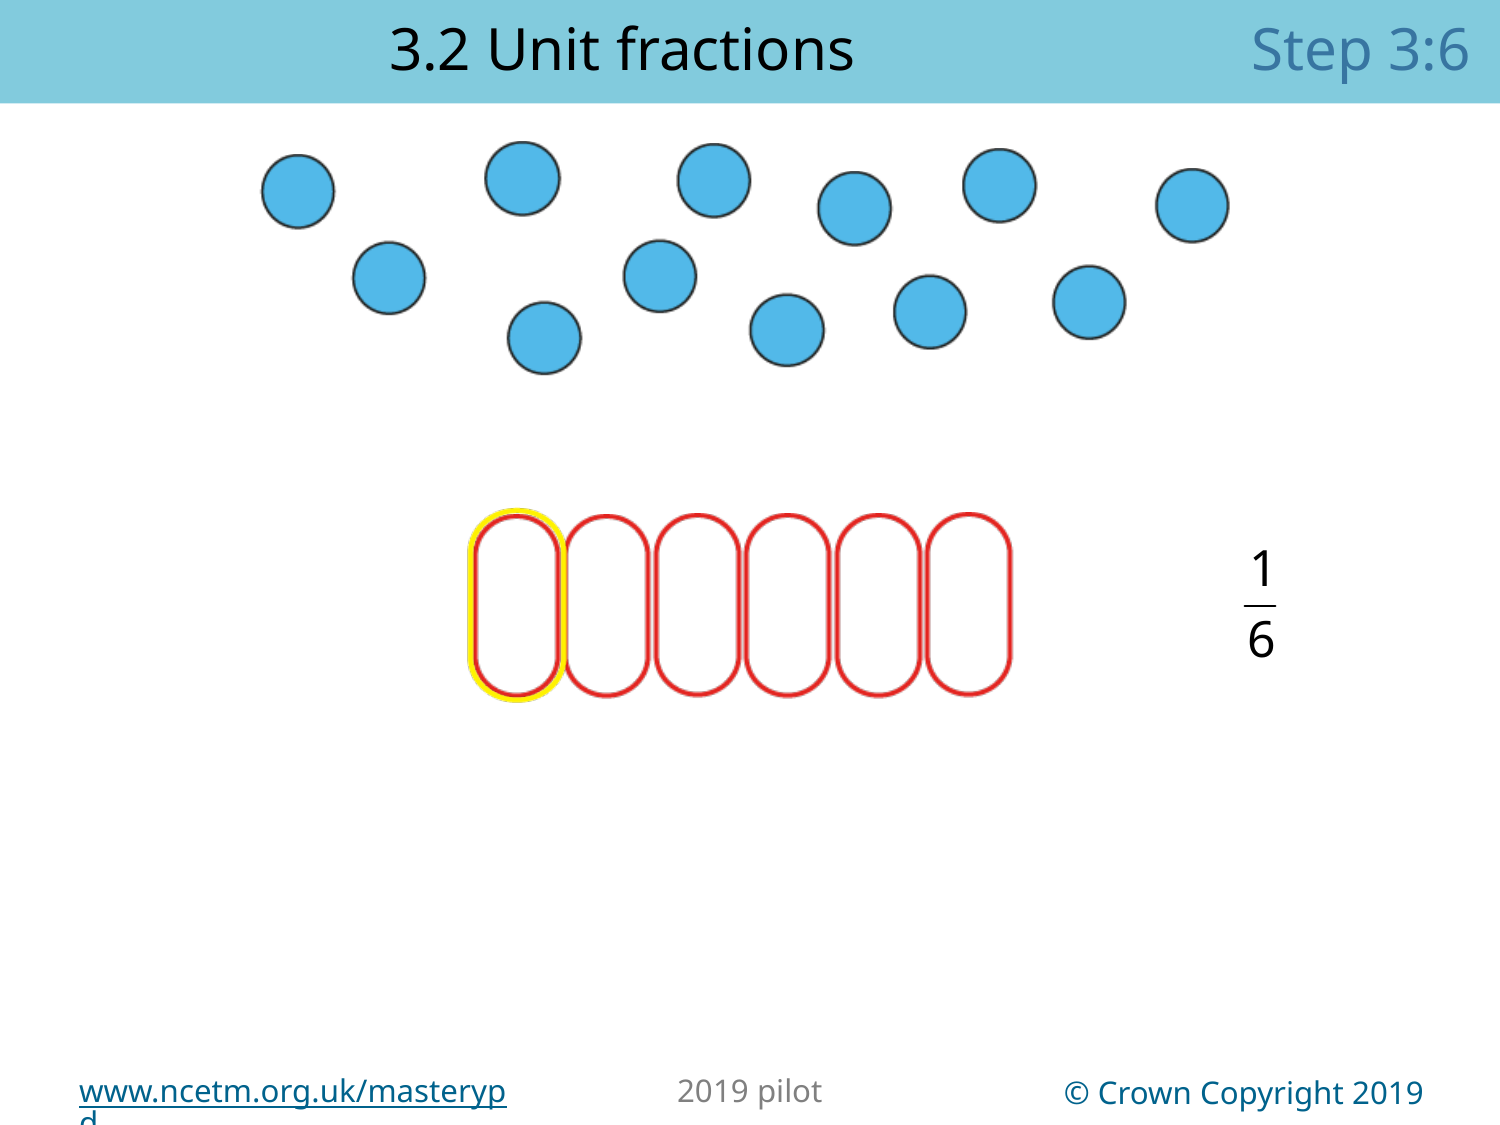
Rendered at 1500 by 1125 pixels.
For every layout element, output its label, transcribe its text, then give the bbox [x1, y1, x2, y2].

picture [257, 146, 341, 233]
picture [884, 271, 976, 353]
picture [348, 233, 432, 320]
list 3.2 Unit fractions Step 3:6 [0, 0, 1500, 104]
picture [1046, 263, 1138, 345]
picture [613, 236, 707, 318]
picture [496, 293, 589, 380]
picture [483, 134, 568, 225]
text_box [1240, 543, 1281, 665]
picture [1149, 161, 1241, 252]
picture [667, 136, 761, 227]
picture [809, 163, 900, 255]
picture [742, 290, 833, 372]
picture [953, 140, 1046, 232]
picture [461, 507, 1015, 756]
